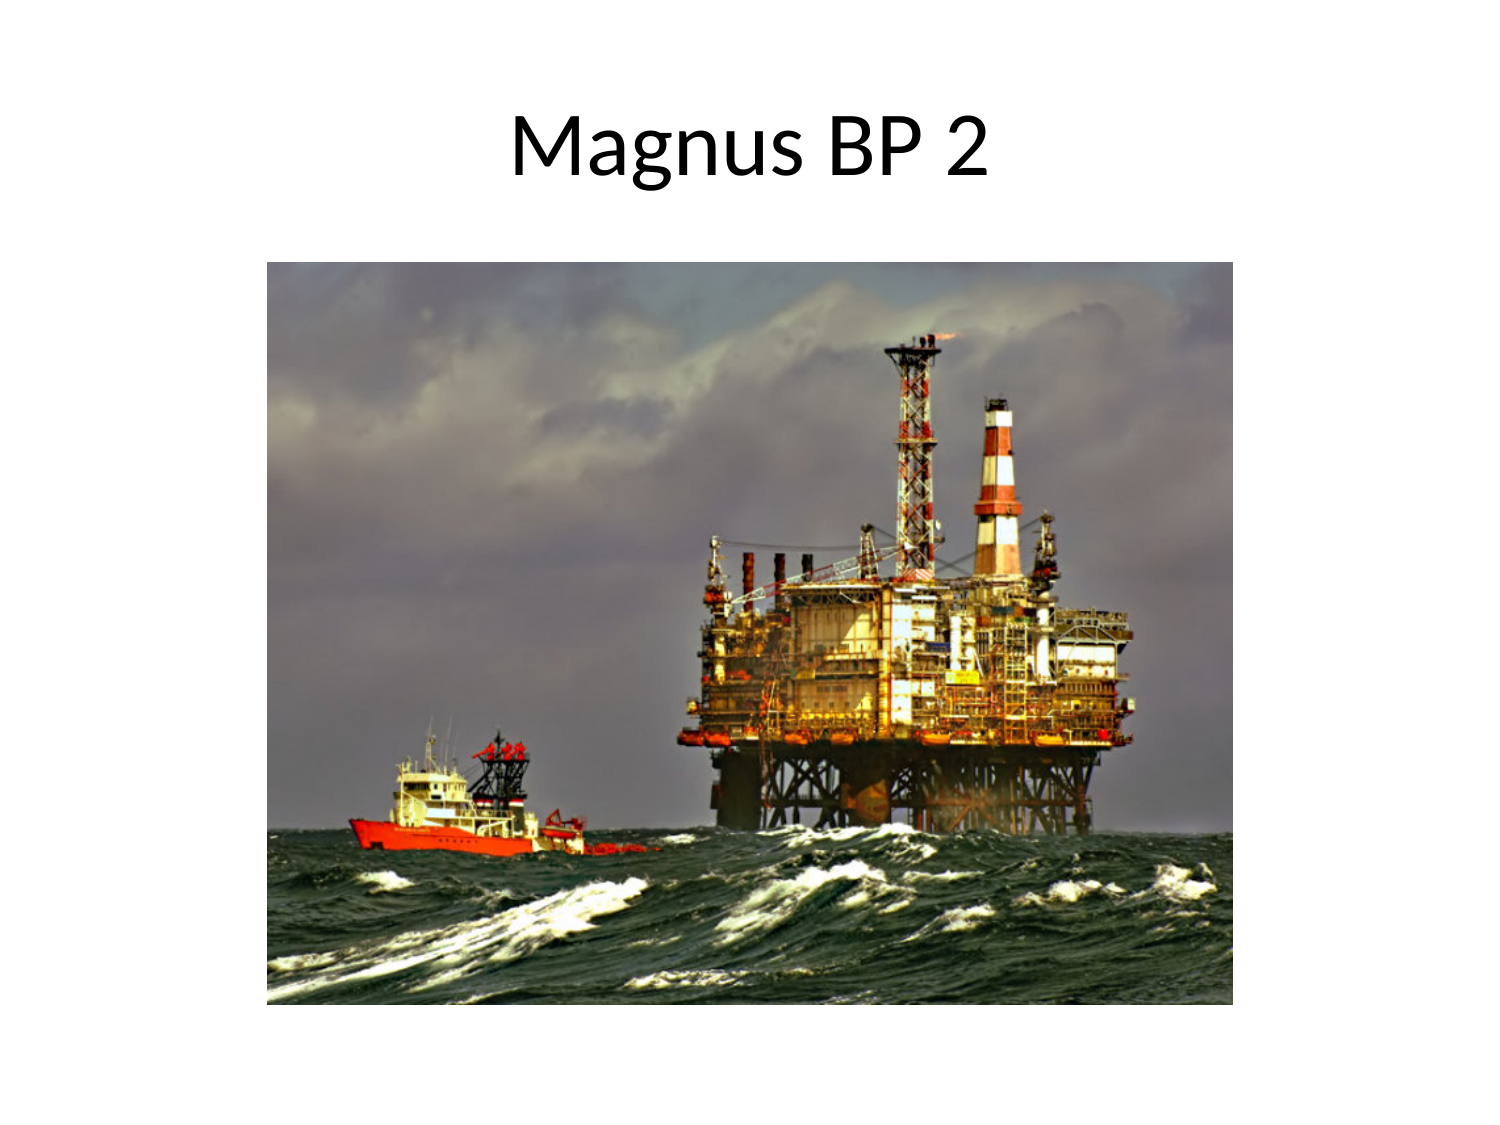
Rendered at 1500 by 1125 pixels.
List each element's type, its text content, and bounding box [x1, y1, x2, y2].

title Magnus BP 2 [75, 45, 1425, 233]
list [267, 262, 1233, 1006]
